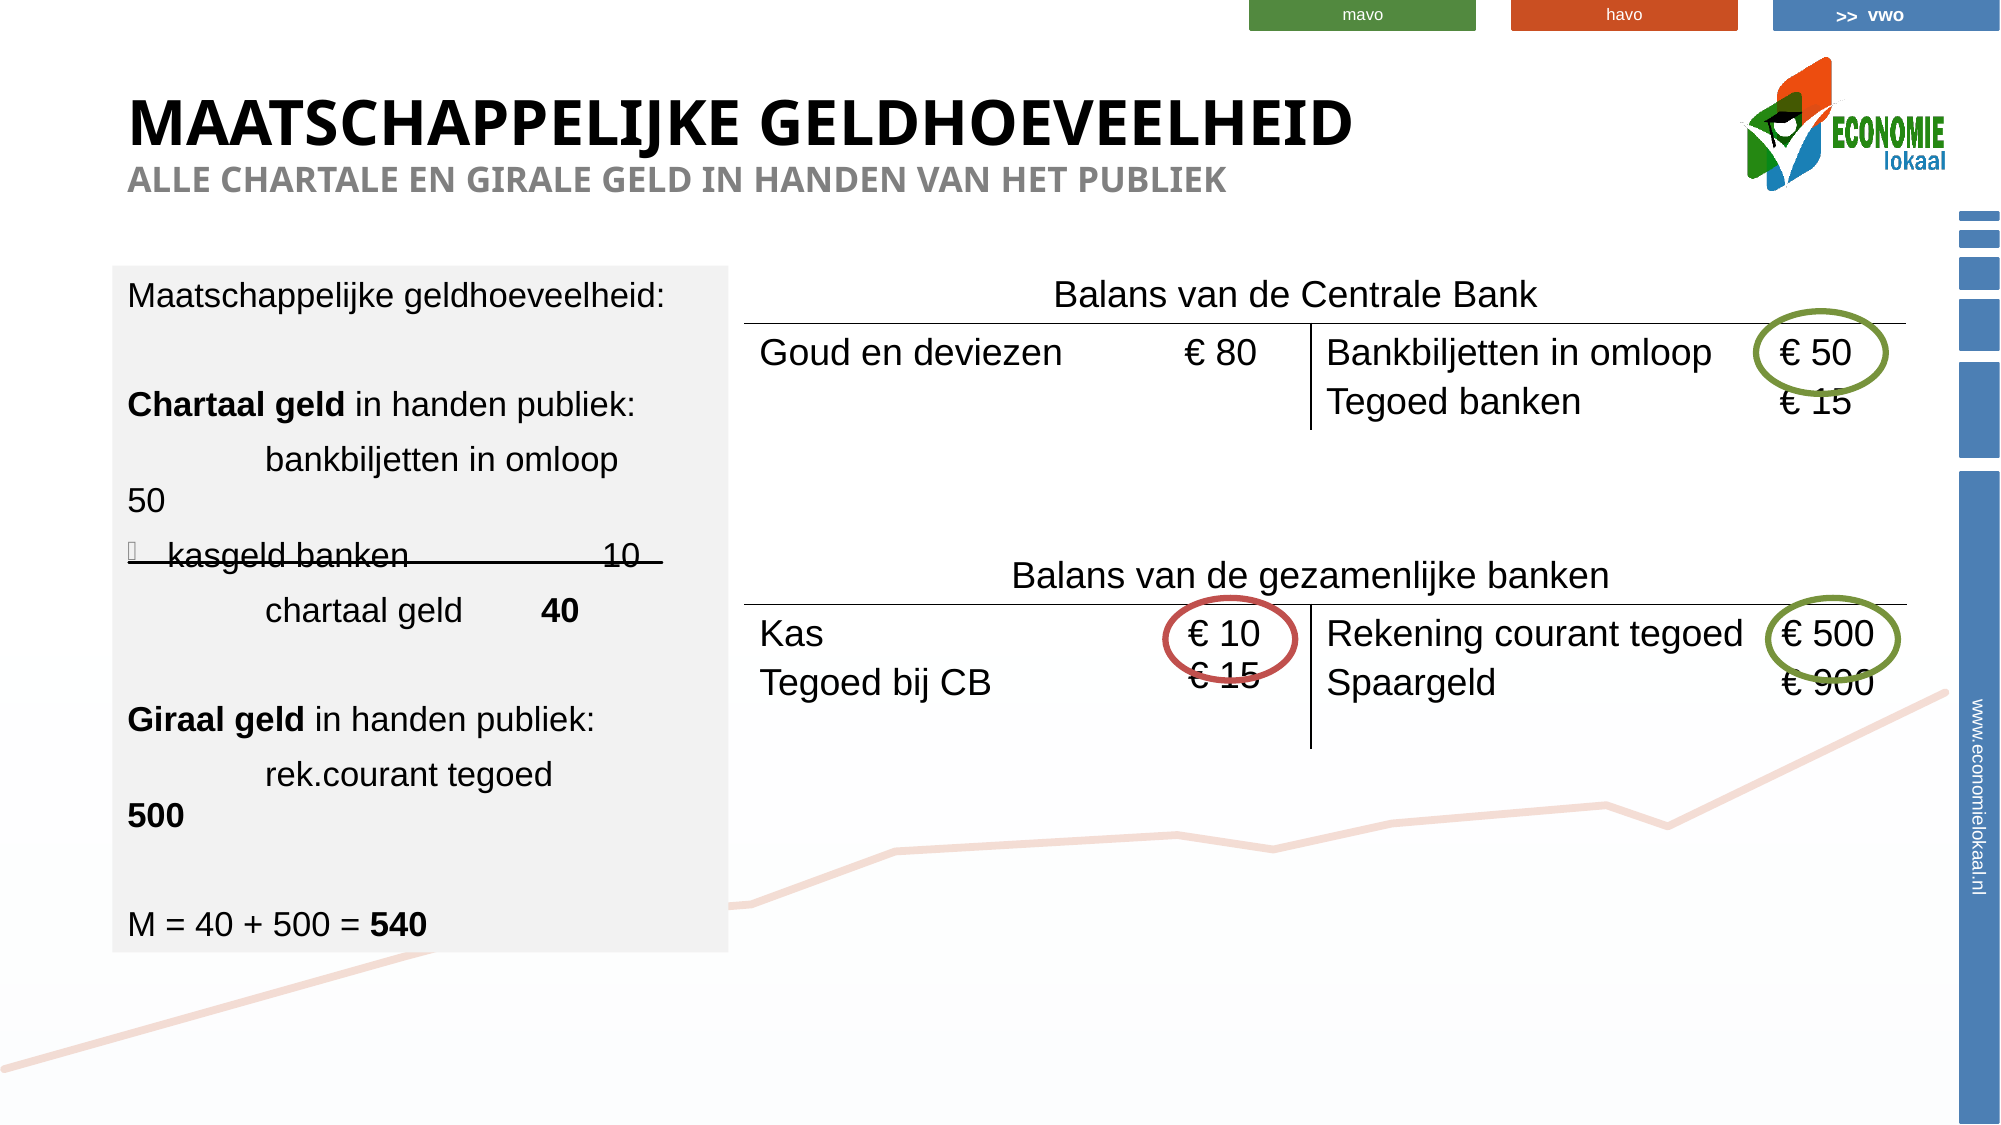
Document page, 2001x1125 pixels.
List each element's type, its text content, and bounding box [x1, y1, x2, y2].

text_box [1164, 596, 1297, 682]
table_cell € 80 [1169, 324, 1310, 430]
title Maatschappelijke geldhoeveelheid alle chartale en girale geld in handen van het publiek [112, 74, 1616, 208]
table_cell Rekening courant tegoed Spaargeld [1312, 605, 1766, 749]
list Maatschappelijke geldhoeveelheid: Chartaal geld in handen publiek: bankbiljetten in omloop 50 kasgeld banken 10 chartaal geld 40 Giraal geld in handen publiek: rek.courant tegoed 500 M = 40 + 500 = 540 [112, 265, 729, 953]
table_cell Goud en deviezen [744, 324, 1169, 430]
table_header Balans van de Centrale Bank [744, 266, 1906, 323]
text_box [1766, 596, 1900, 682]
table_cell Bankbiljetten in omloop Tegoed banken [1312, 324, 1765, 430]
text_box [1754, 309, 1888, 396]
table_cell € 10 € 15 [1173, 605, 1310, 749]
picture [1739, 57, 1946, 191]
table_cell € 500 € 900 [1766, 605, 1907, 749]
table_cell € 50 € 15 [1765, 324, 1906, 430]
table_header Balans van de gezamenlijke banken [744, 548, 1907, 604]
table_cell Kas Tegoed bij CB [744, 605, 1173, 749]
